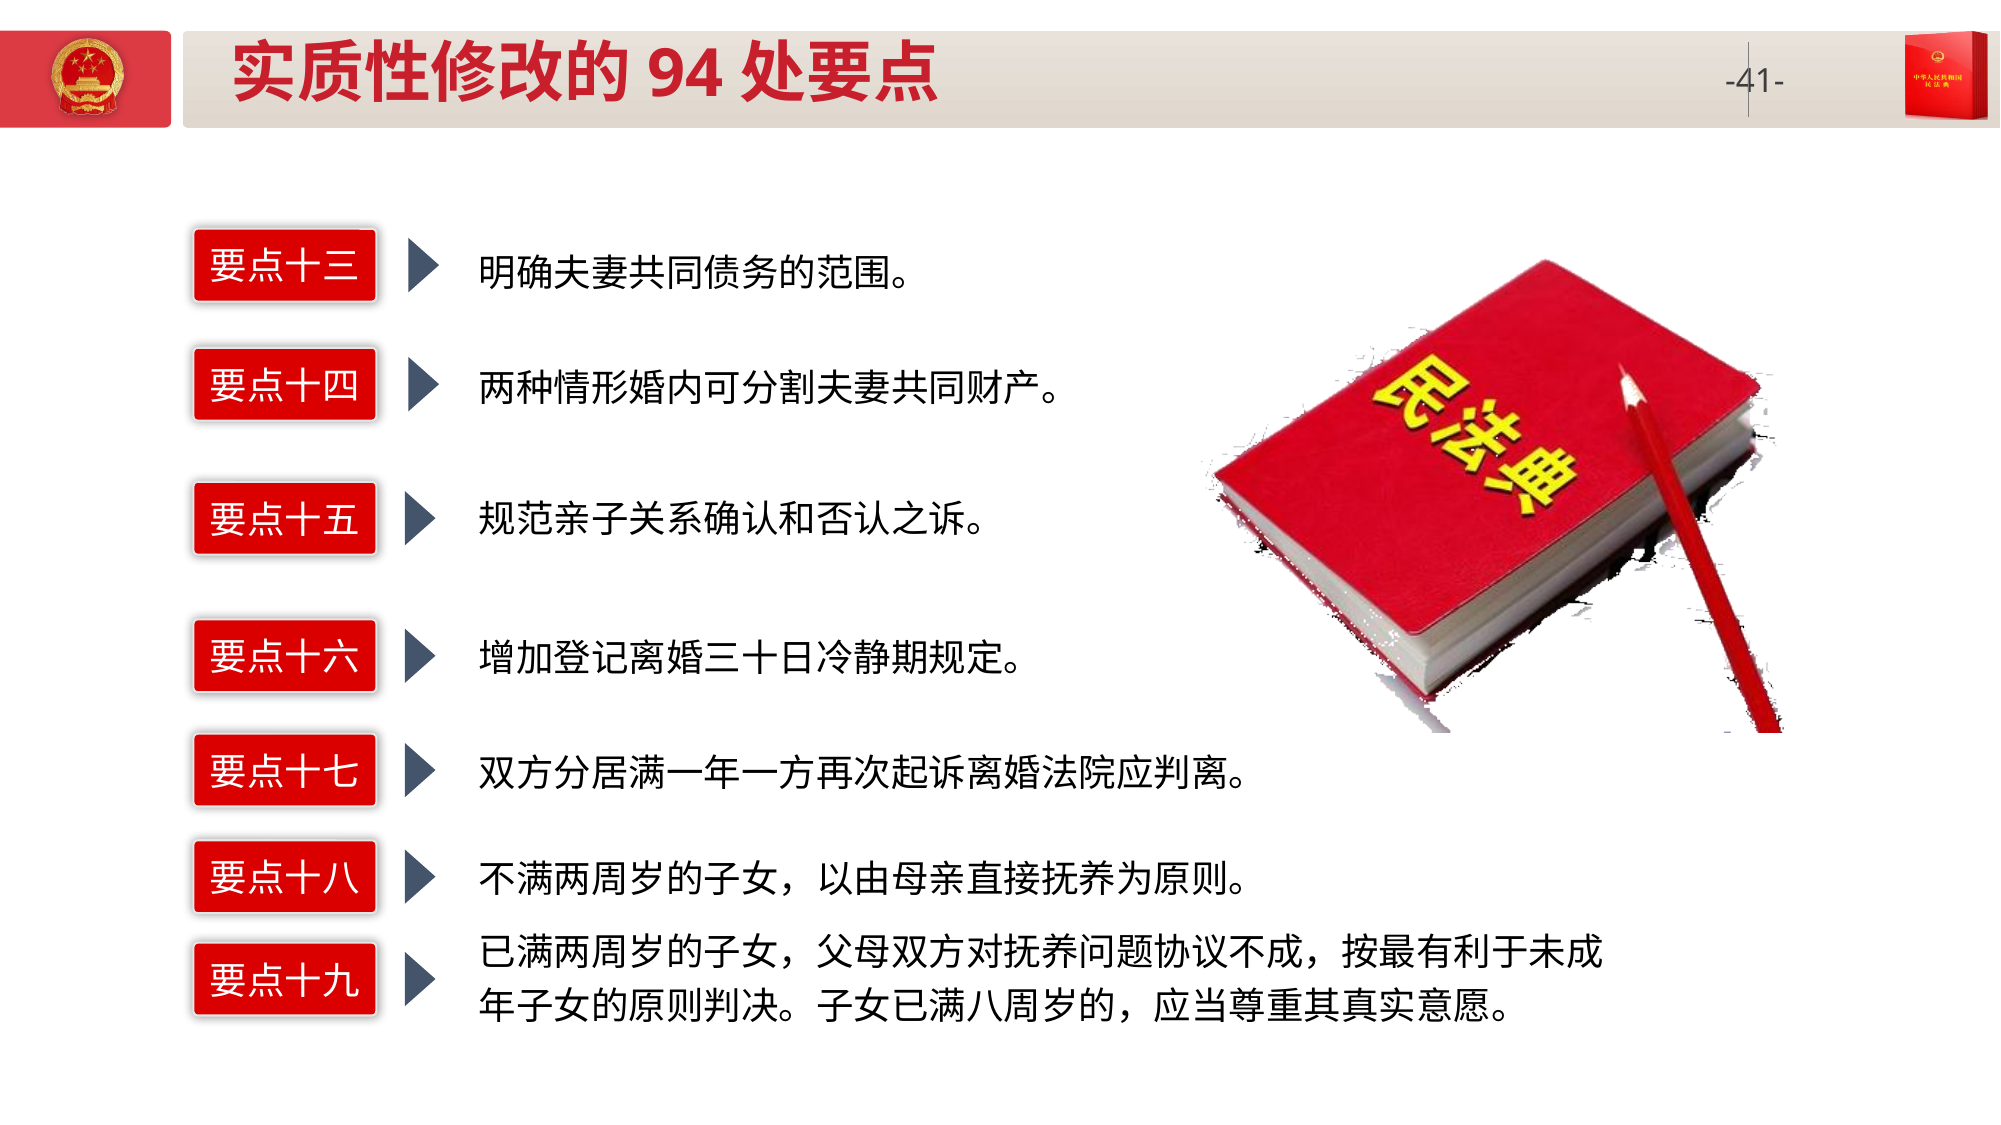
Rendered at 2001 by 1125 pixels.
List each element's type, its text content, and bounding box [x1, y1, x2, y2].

text_box 双方分居满一年一方再次起诉离婚法院应判离。 [463, 732, 1619, 801]
text_box 要点十四 [193, 347, 377, 421]
text_box [404, 742, 436, 798]
text_box 明确夫妻共同债务的范围。 [463, 232, 1890, 302]
text_box 增加登记离婚三十日冷静期规定。 [463, 617, 1169, 687]
text_box 规范亲子关系确认和否认之诉。 [463, 478, 1169, 547]
text_box [404, 628, 436, 683]
text_box 要点十三 [193, 228, 377, 302]
text_box 要点十六 [193, 619, 377, 693]
picture [1169, 242, 1903, 733]
text_box 要点十八 [193, 840, 377, 914]
picture [1865, 22, 2001, 120]
text_box 要点十五 [193, 481, 377, 555]
text_box 要点十九 [193, 942, 377, 1016]
text_box 不满两周岁的子女，以由母亲直接抚养为原则。 [463, 838, 1619, 908]
text_box 两种情形婚内可分割夫妻共同财产。 [463, 347, 1169, 417]
text_box [404, 849, 436, 904]
text_box [408, 237, 440, 293]
picture [44, 38, 127, 117]
text_box 要点十七 [193, 733, 377, 807]
title 实质性修改的94处要点 [215, 36, 1749, 115]
text_box [404, 491, 436, 546]
text_box [404, 951, 436, 1007]
text_box [408, 356, 440, 412]
text_box 已满两周岁的子女，父母双方对抚养问题协议不成，按最有利于未成年子女的原则判决。子女已满八周岁的，应当尊重其真实意愿。 [463, 911, 1619, 1035]
